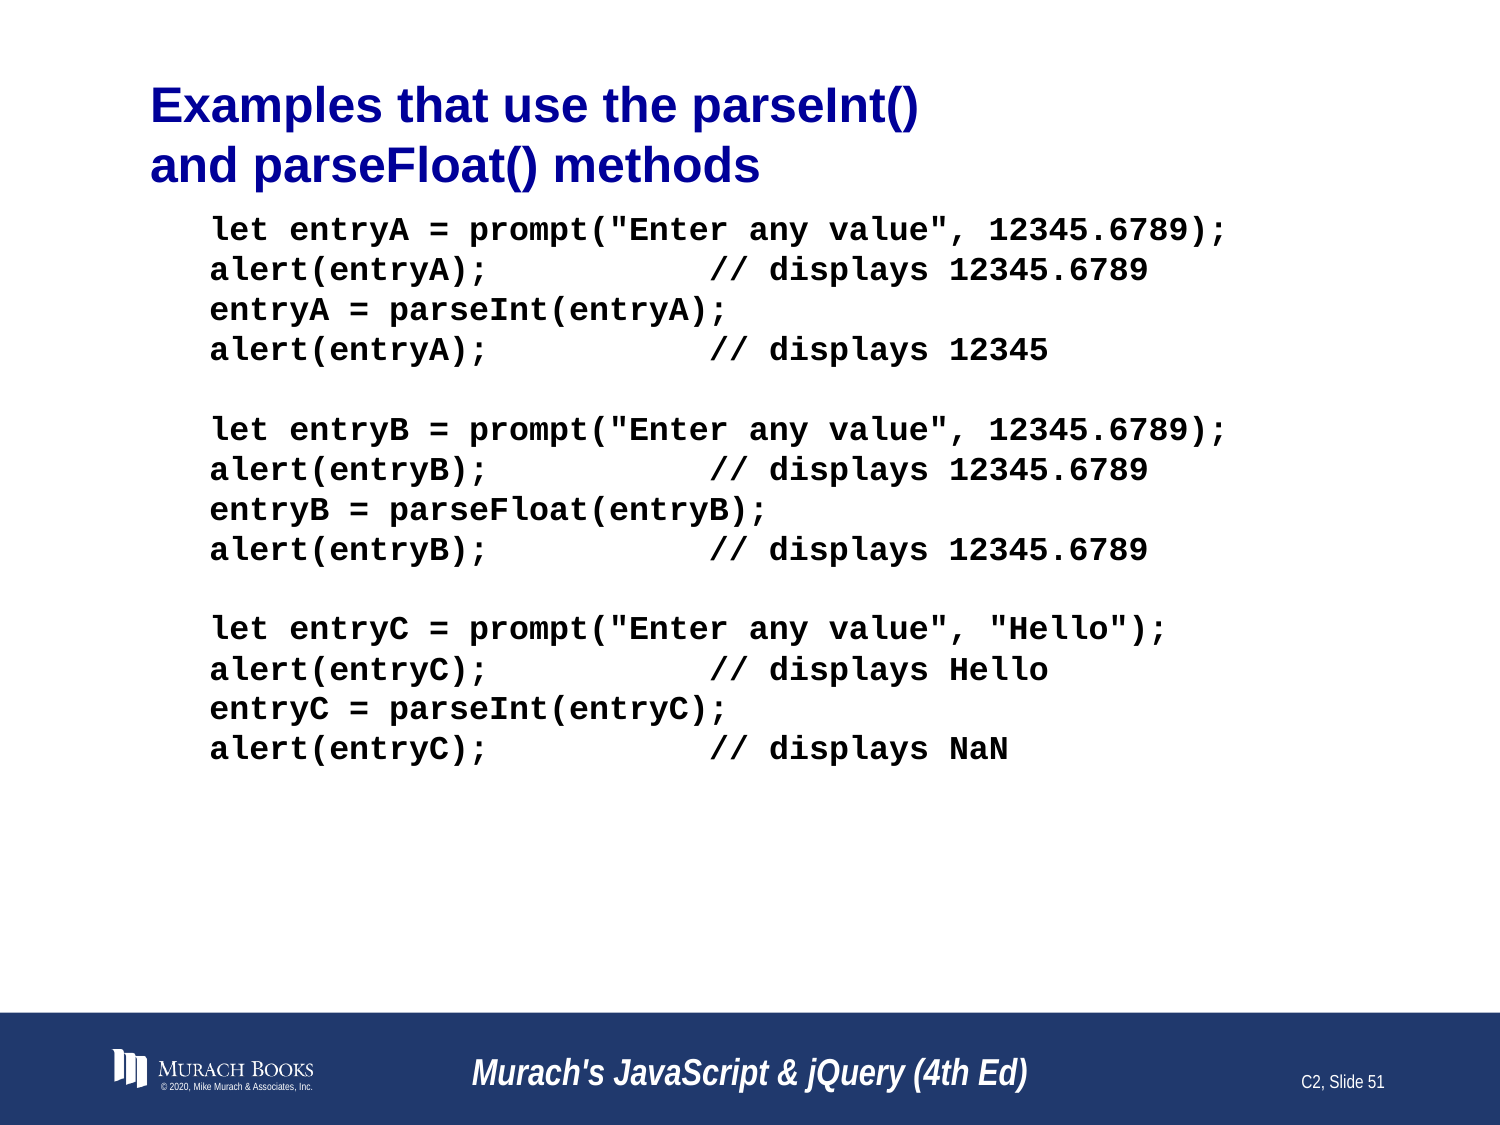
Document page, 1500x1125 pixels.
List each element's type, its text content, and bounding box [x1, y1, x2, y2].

slide_number C2, Slide 51 [1087, 1025, 1400, 1100]
slide_number Murach's JavaScript & jQuery (4th Ed) [463, 1025, 1050, 1100]
list let entryA = prompt("Enter any value", 12345.6789); alert(entryA); // displays 12345.6789 entryA = parseInt(entryA); alert(entryA); // displays 12345 let entryB = prompt("Enter any value", 12345.6789); alert(entryB); // displays 12345.6789 entryB = parseFloat(entryB); alert(entryB); // displays 12345.6789 let entryC = prompt("Enter any value", "Hello"); alert(entryC); // displays Hello entryC = parseInt(entryC); alert(entryC); // displays NaN [137, 200, 1350, 1000]
footer © 2020, Mike Murach & Associates, Inc. [12, 1025, 463, 1100]
title Examples that use the parseInt() and parseFloat() methods [150, 72, 1350, 194]
